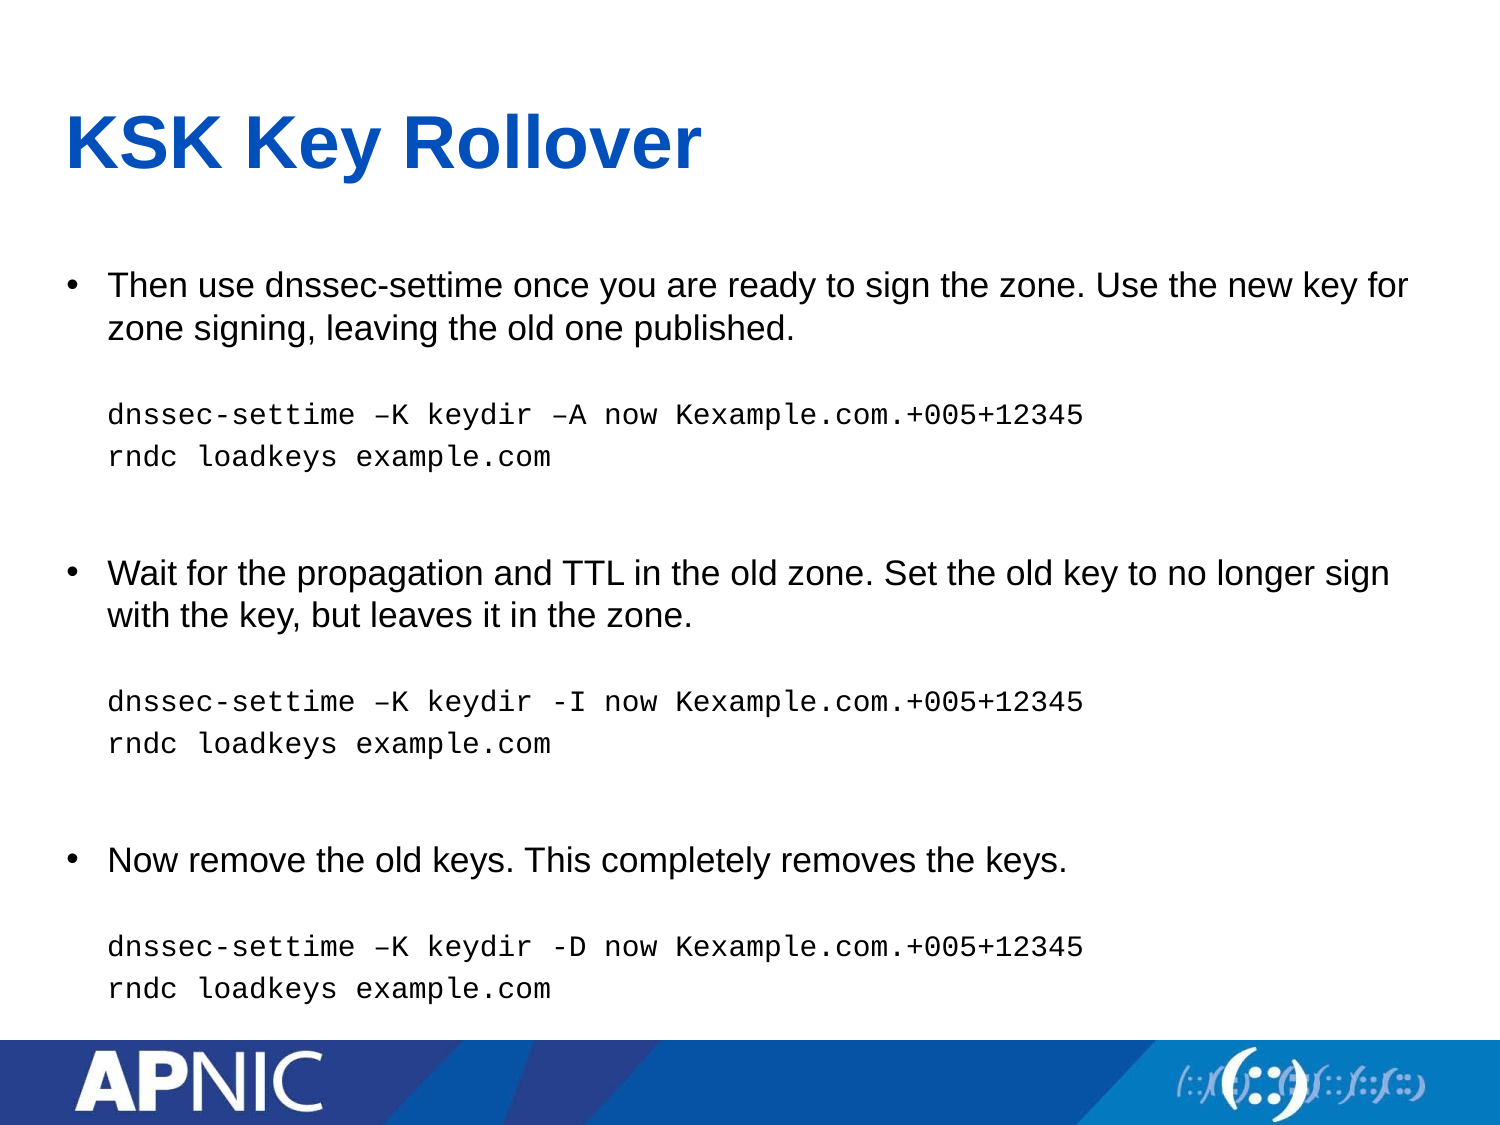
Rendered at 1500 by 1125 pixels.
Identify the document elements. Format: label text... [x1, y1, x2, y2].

list Then use dnssec-settime once you are ready to sign the zone. Use the new key for zone signing, leaving the old one published. dnssec-settime –K keydir –A now Kexample.com.+005+12345 rndc loadkeys example.com Wait for the propagation and TTL in the old zone. Set the old key to no longer sign with the key, but leaves it in the zone. dnssec-settime –K keydir -I now Kexample.com.+005+12345 rndc loadkeys example.com Now remove the old keys. This completely removes the keys. dnssec-settime –K keydir -D now Kexample.com.+005+12345 rndc loadkeys example.com [66, 262, 1437, 1012]
picture [0, 1040, 1500, 1125]
title KSK Key Rollover [64, 45, 1436, 233]
